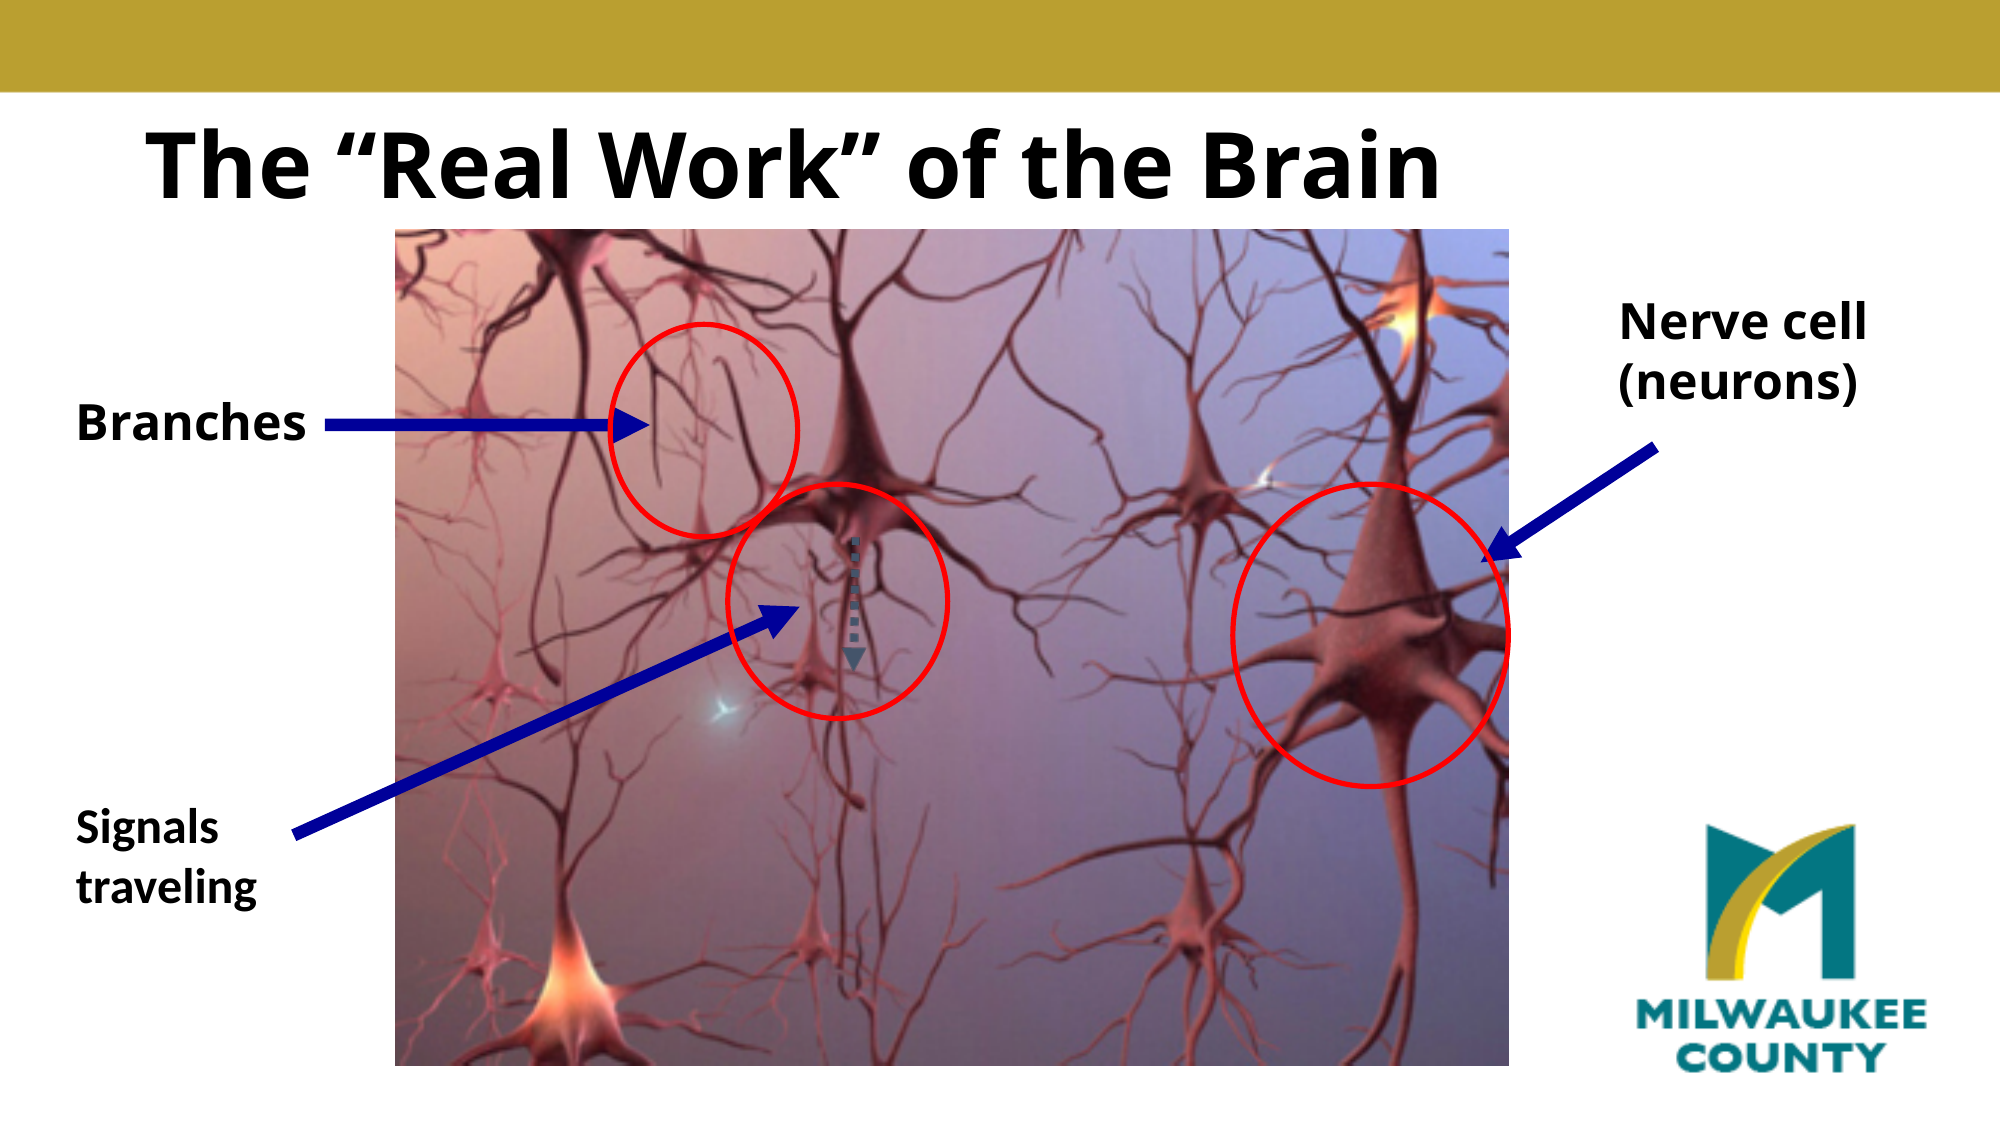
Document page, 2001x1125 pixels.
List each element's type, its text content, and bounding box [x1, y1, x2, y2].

picture [0, 0, 2000, 1125]
text_box Signals traveling [61, 786, 367, 922]
text_box Branches [61, 383, 325, 458]
text_box Nerve cell (neurons) [1604, 282, 1905, 417]
title The “Real Work” of the Brain [136, 59, 1863, 278]
